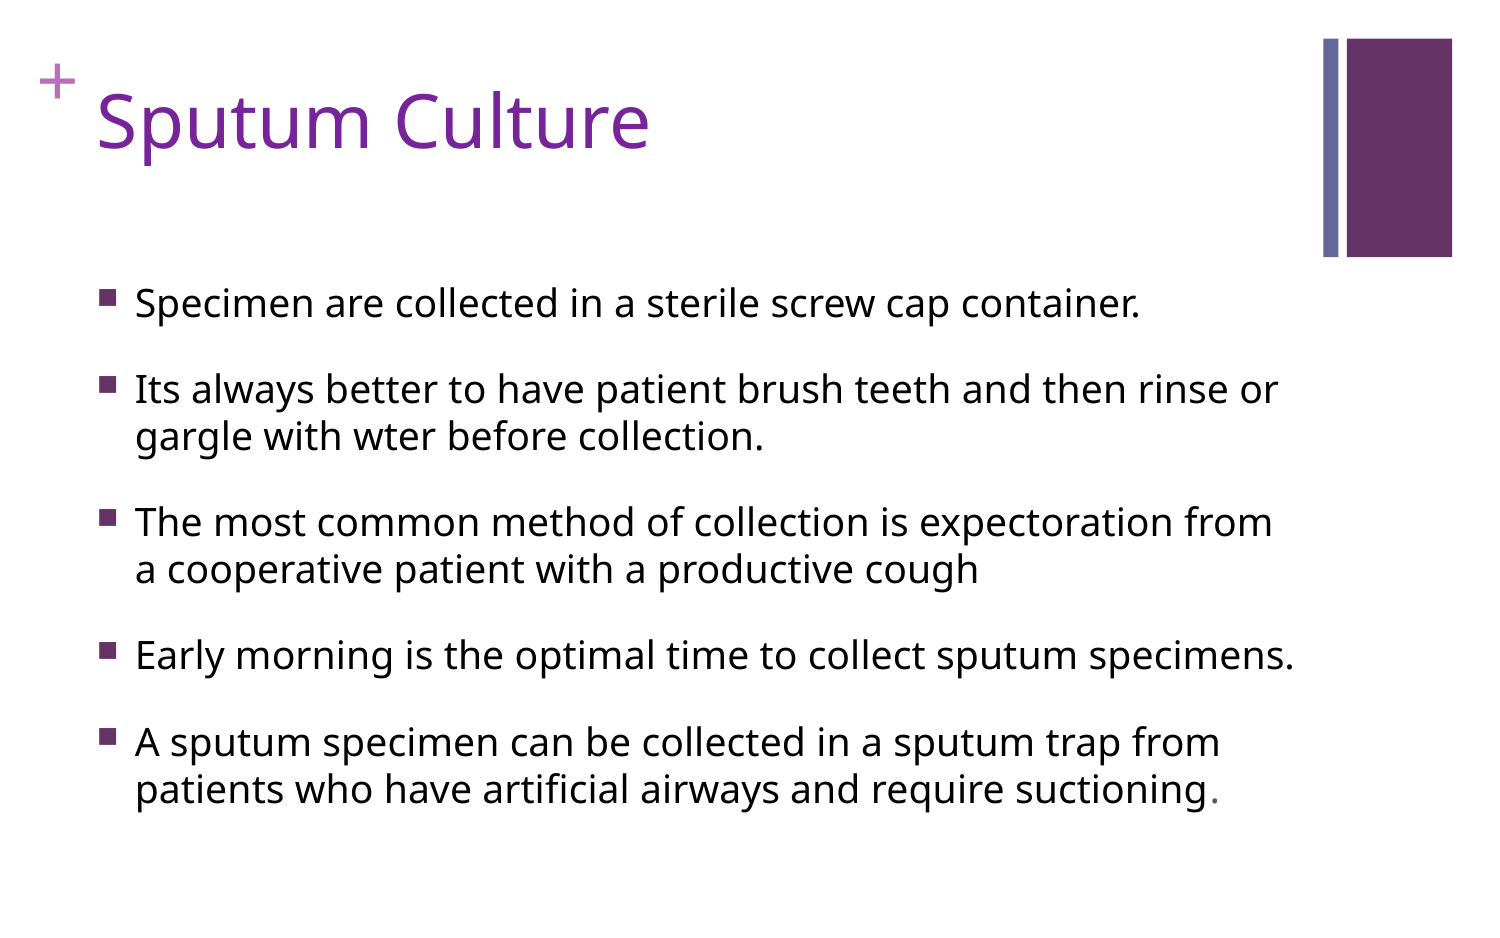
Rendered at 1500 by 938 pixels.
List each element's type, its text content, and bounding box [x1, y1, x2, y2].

list Specimen are collected in a sterile screw cap container. Its always better to have patient brush teeth and then rinse or gargle with wter before collection. The most common method of collection is expectoration from a cooperative patient with a productive cough Early morning is the optimal time to collect sputum specimens. A sputum specimen can be collected in a sputum trap from patients who have artificial airways and require suctioning. [81, 270, 1322, 838]
title Sputum Culture [81, 66, 1322, 219]
